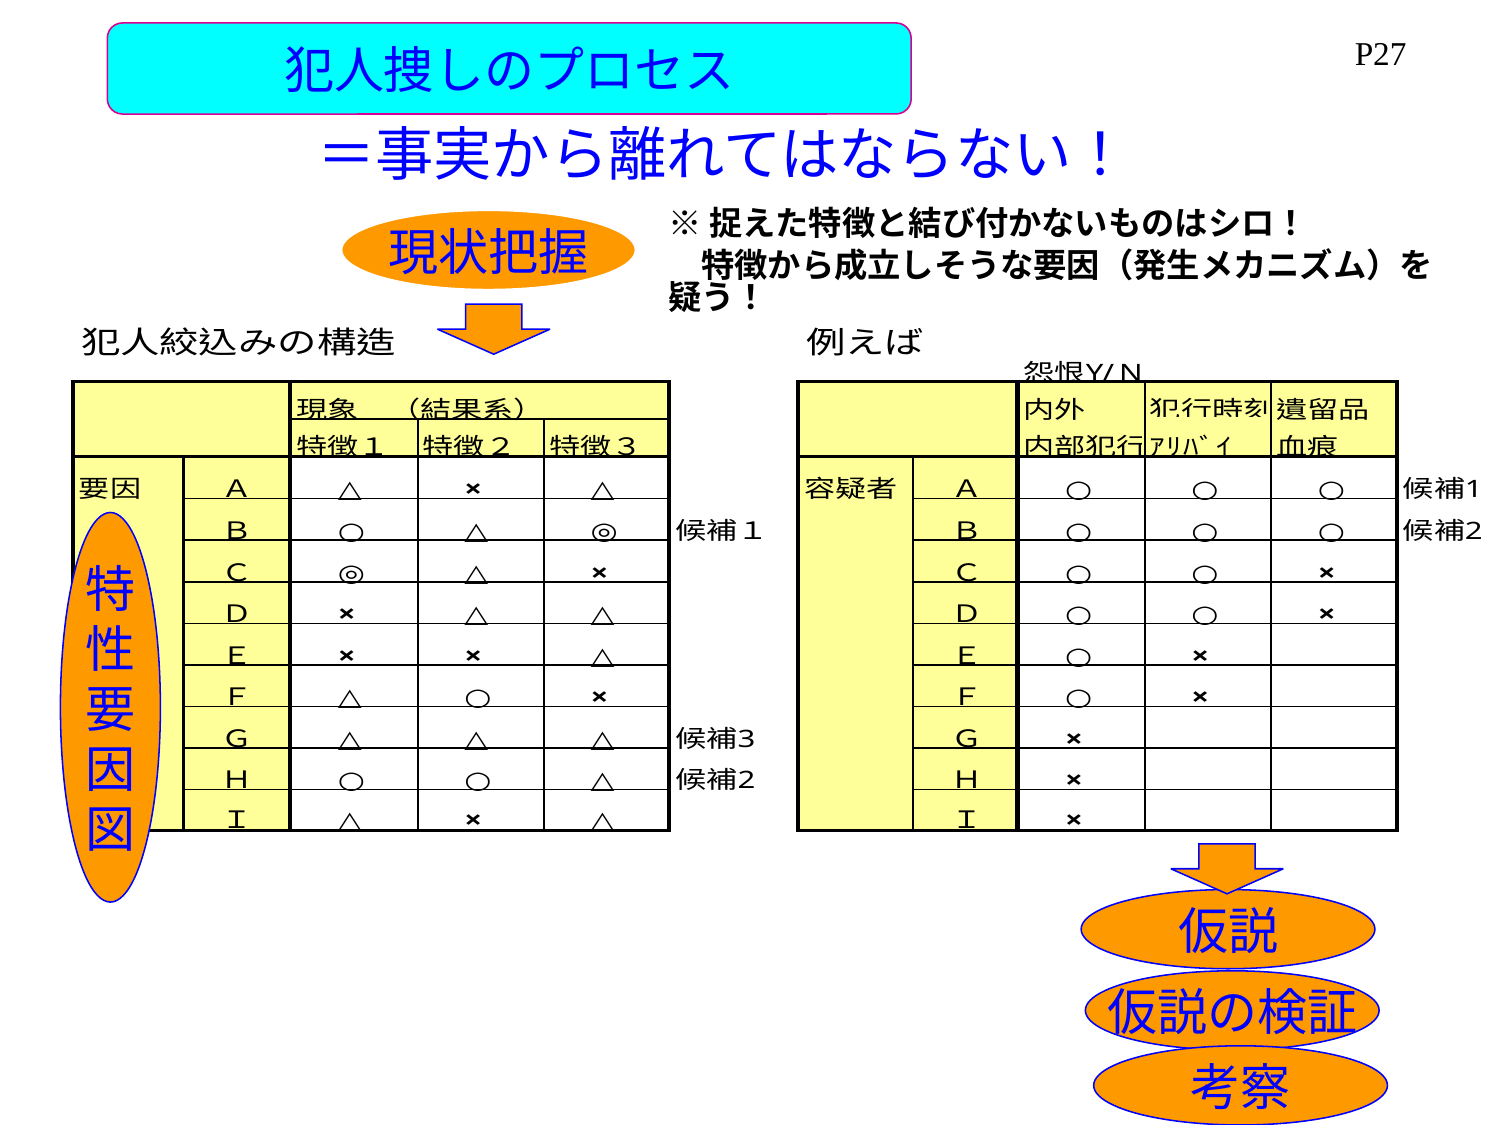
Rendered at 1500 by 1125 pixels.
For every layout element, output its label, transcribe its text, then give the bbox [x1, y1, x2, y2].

text_box 仮説 [1081, 898, 1375, 969]
text_box 犯人捜しのプロセス [107, 22, 912, 115]
text_box 考察 [1093, 1045, 1388, 1125]
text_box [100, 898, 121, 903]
text_box ※捉えた特徴と結び付かないものはシロ！ 特徴から成立しそうな要因（発生メカニズム）を疑う！ [653, 202, 1472, 285]
text_box P27 [1340, 24, 1500, 80]
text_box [29, 285, 1500, 898]
text_box 仮説の検証 [1085, 970, 1380, 1048]
text_box ＝事実から離れてはならない！ [302, 111, 1383, 193]
text_box 現状把握 [341, 210, 636, 285]
